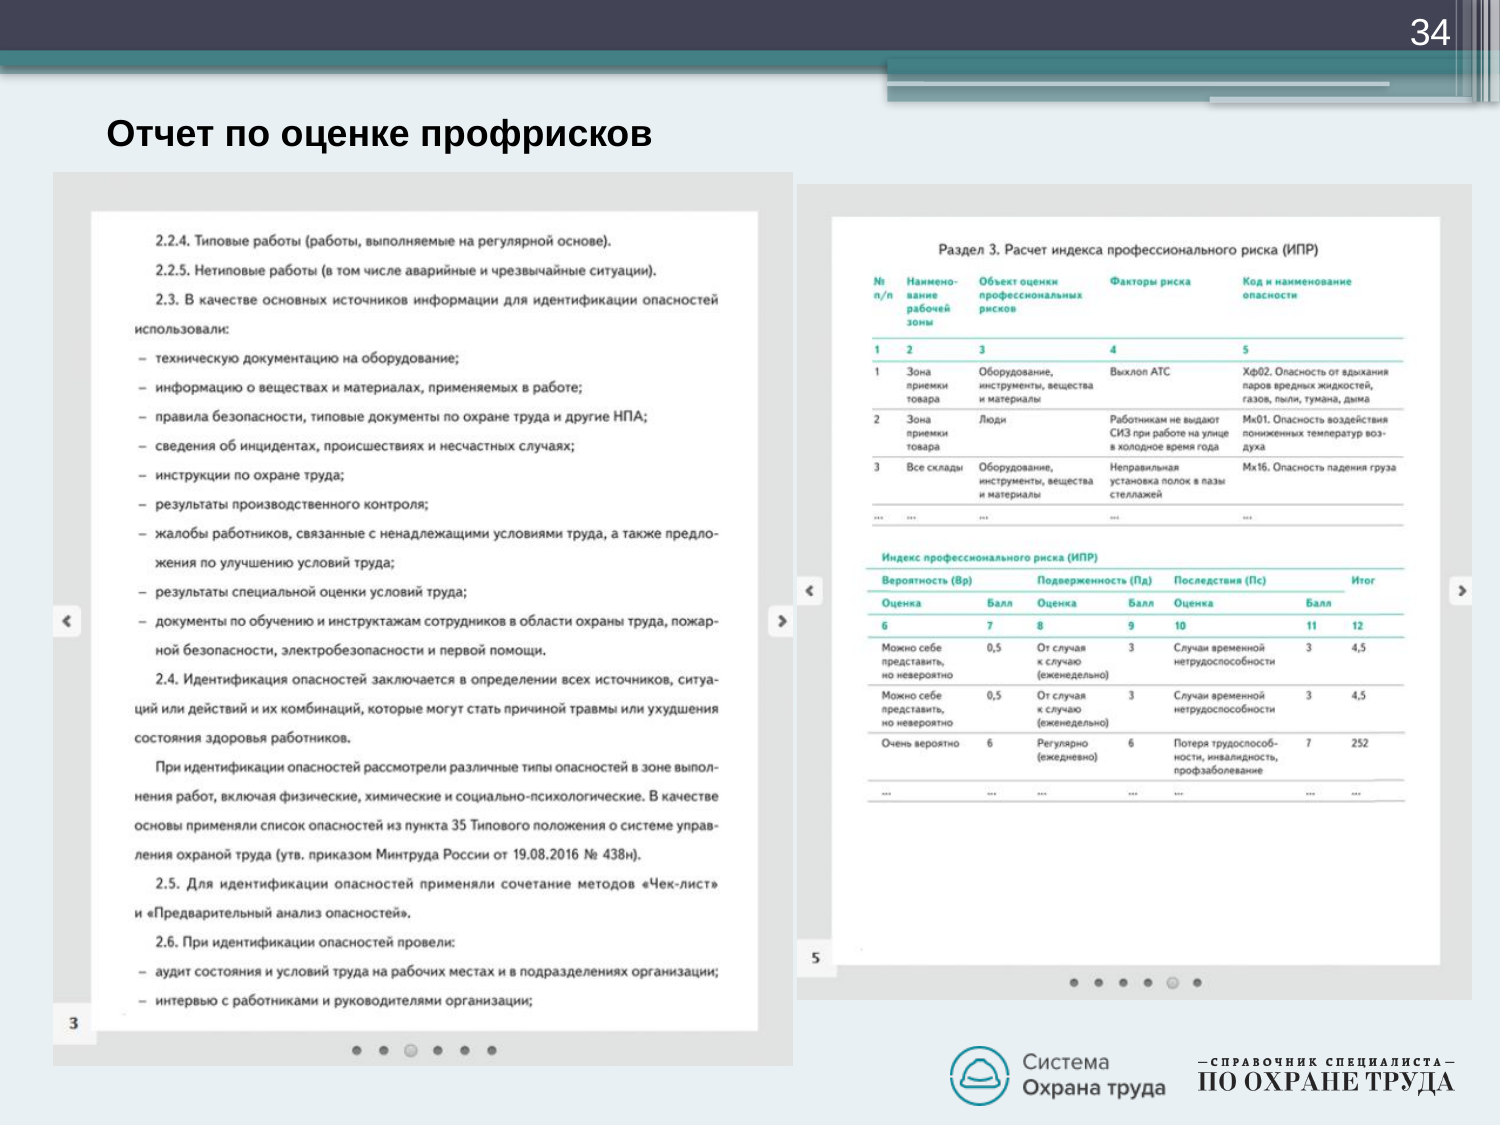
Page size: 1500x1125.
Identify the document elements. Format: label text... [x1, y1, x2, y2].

text_box Отчет по оценке профрисков [91, 101, 668, 162]
slide_number 34 [1341, 0, 1466, 61]
picture [950, 1046, 1166, 1107]
picture [796, 184, 1472, 1000]
picture [52, 172, 793, 1067]
picture [1198, 1058, 1456, 1097]
